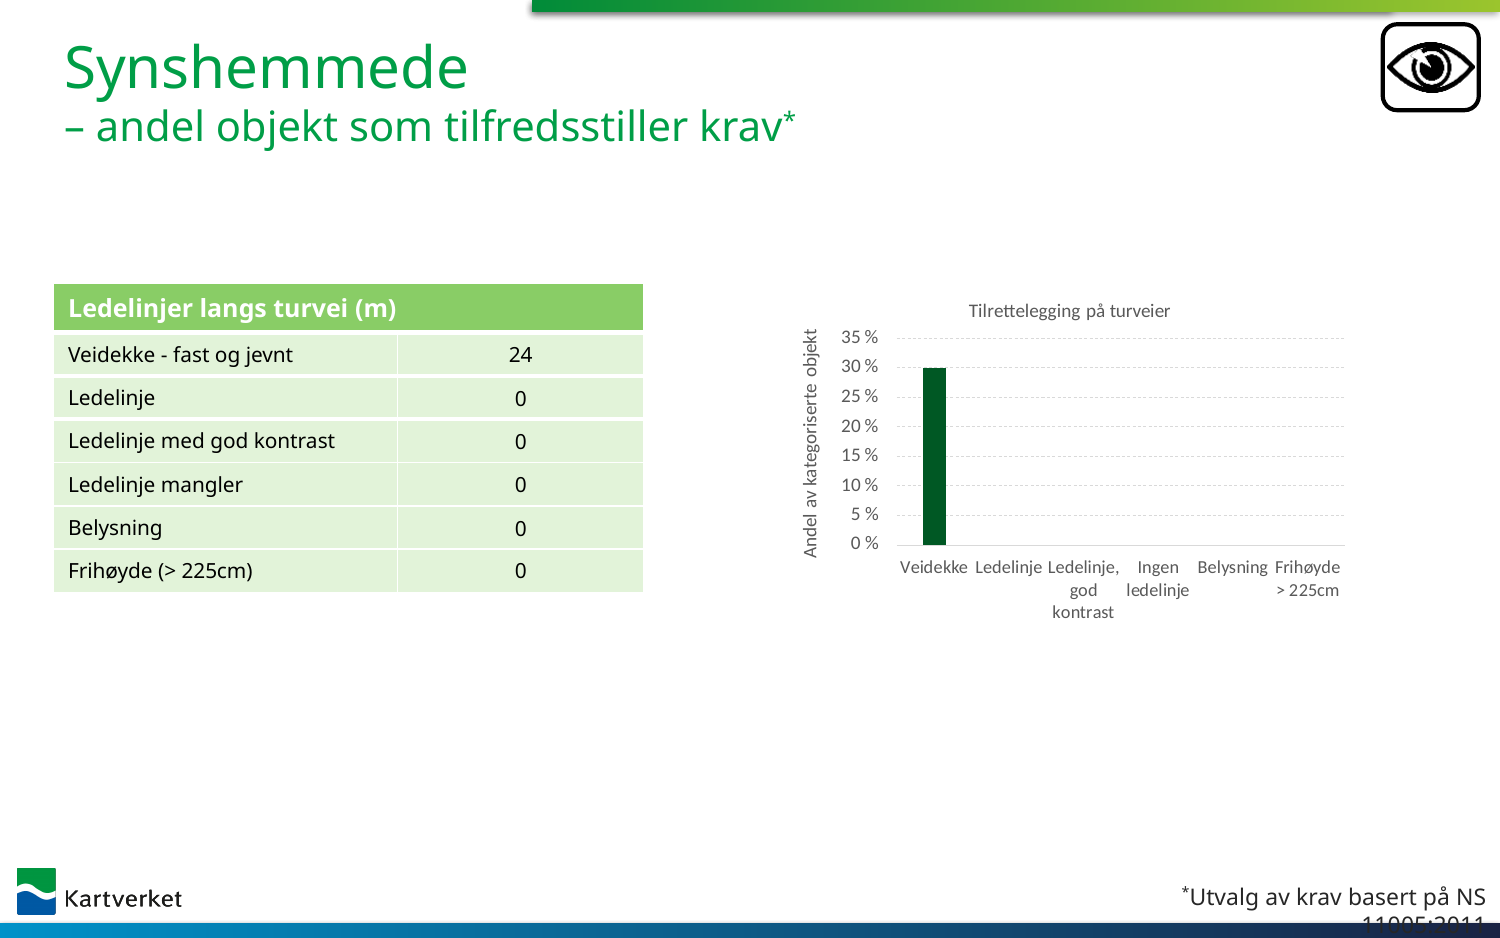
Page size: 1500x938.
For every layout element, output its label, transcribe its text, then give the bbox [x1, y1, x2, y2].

picture [791, 291, 1348, 630]
table_cell Veidekke - fast og jevnt [54, 335, 397, 374]
table_cell Belysning [54, 507, 397, 548]
table_cell Ledelinje mangler [54, 463, 397, 505]
table_cell Frihøyde (> 225cm) [54, 550, 397, 592]
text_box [1382, 24, 1480, 111]
table_cell 0 [398, 378, 643, 417]
table_cell 24 [398, 335, 643, 374]
text_box *Utvalg av krav basert på NS 11005:2011 [1068, 873, 1500, 938]
table_cell 0 [398, 421, 643, 462]
table_cell 0 [398, 507, 643, 548]
table_cell 0 [398, 463, 643, 505]
table_cell Ledelinje med god kontrast [54, 421, 397, 462]
table_header Ledelinjer langs turvei (m) [54, 284, 643, 330]
table_cell Ledelinje [54, 378, 397, 417]
table_cell 0 [398, 550, 643, 592]
text_box Synshemmede – andel objekt som tilfredsstiller krav* [49, 24, 1431, 158]
